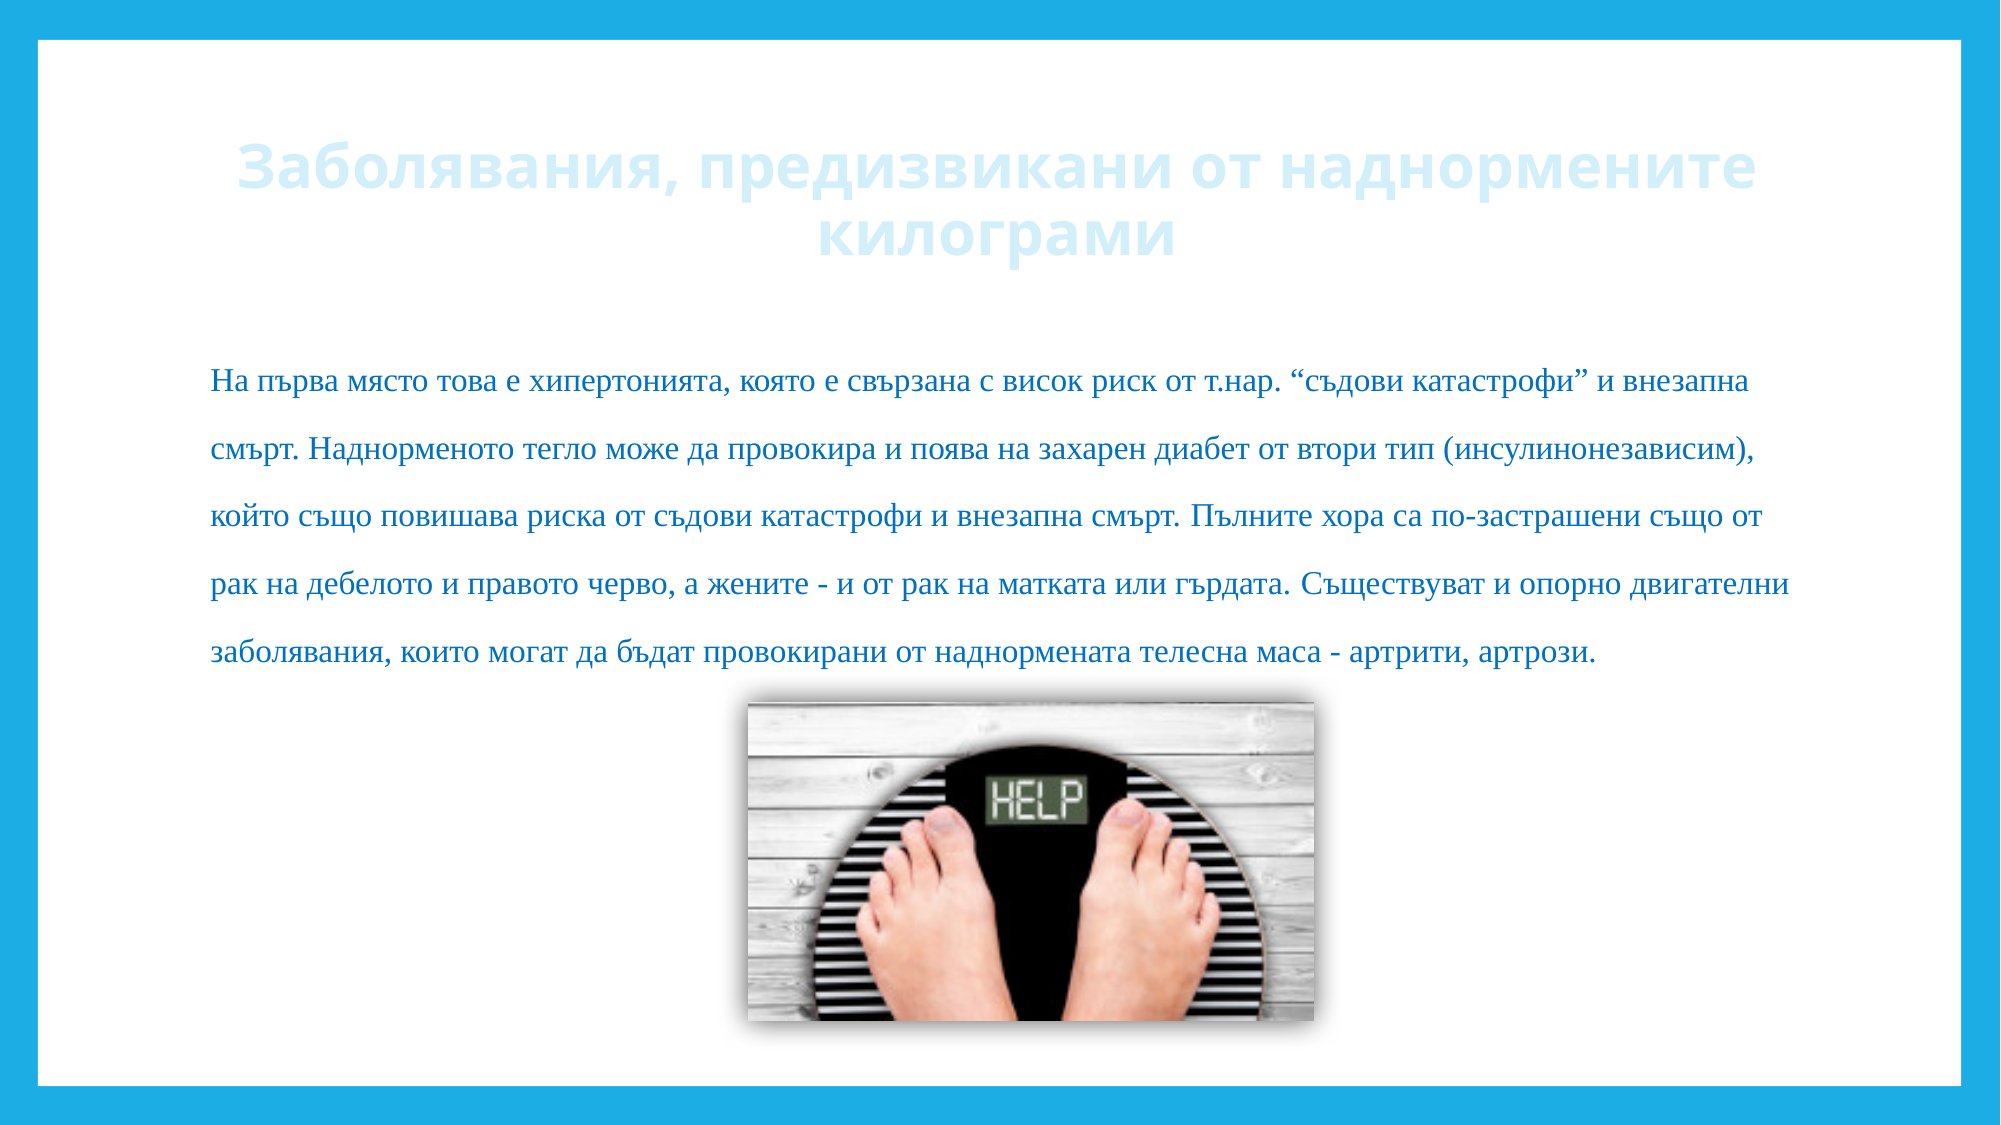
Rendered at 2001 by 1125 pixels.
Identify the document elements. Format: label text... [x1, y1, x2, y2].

picture [748, 702, 1315, 1022]
title Заболявания, предизвикани от наднормените килограми [187, 127, 1808, 322]
list На първа място това е хипертонията, която е свързана с висок риск от т.нар. “съдови катастрофи” и внезапна смърт. Наднорменото тегло може да провокира и поява на захарен диабет от втори тип (инсулинонезависим), който също повишава риска от съдови катастрофи и внезапна смърт. Пълните хора са по-застрашени също от рак на дебелото и правото черво, а жените - и от рак на матката или гърдата. Съществуват и опорно двигателни заболявания, които могат да бъдат провокирани от наднормената телесна маса - артрити, артрози. [187, 322, 1808, 986]
